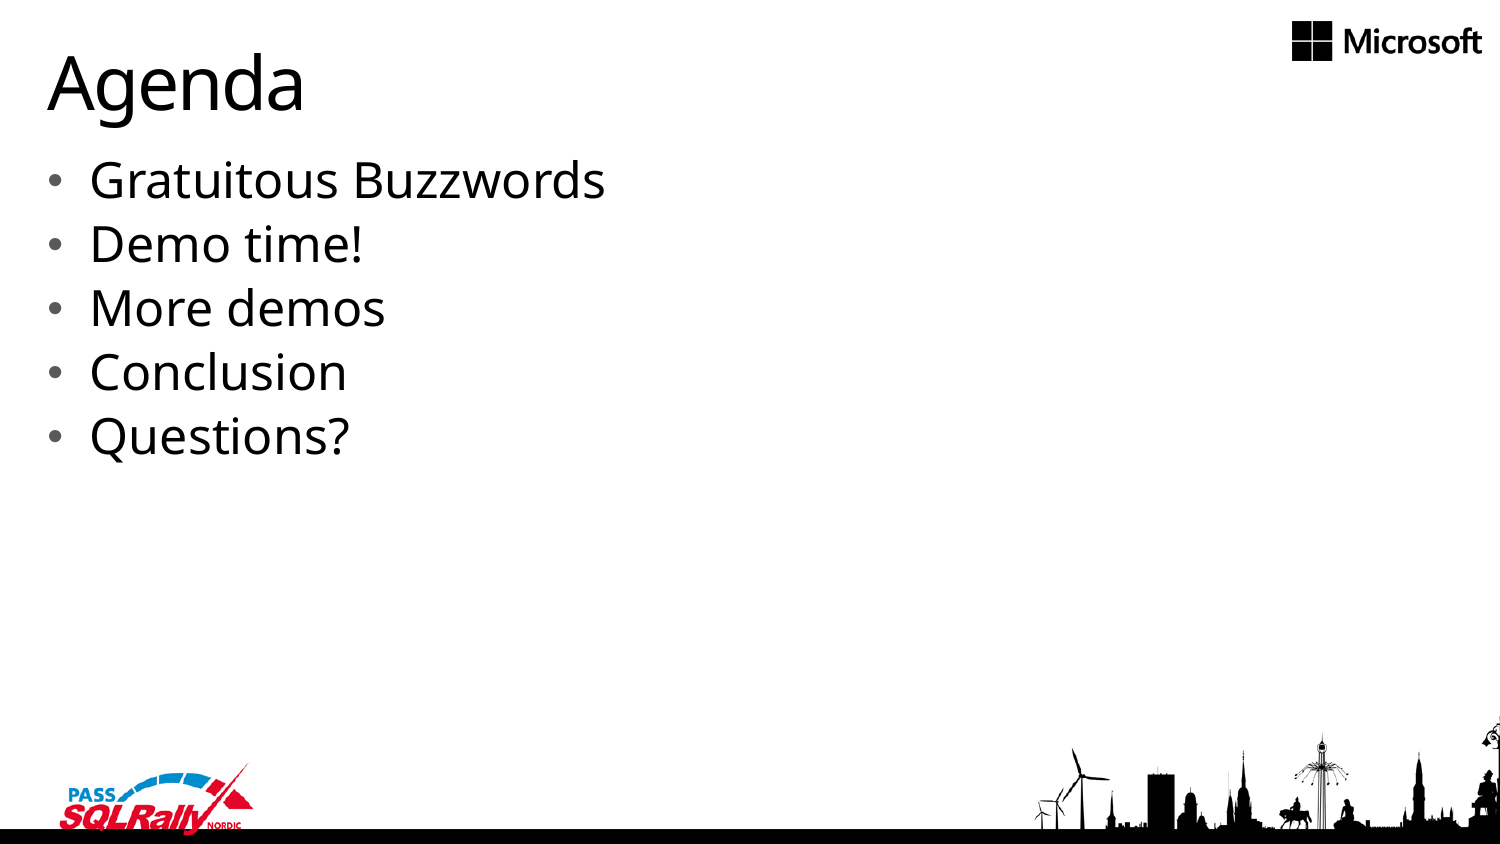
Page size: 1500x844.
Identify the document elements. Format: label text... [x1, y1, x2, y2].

list Gratuitous Buzzwords Demo time! More demos Conclusion Questions? [47, 155, 1461, 477]
picture [0, 0, 1500, 844]
title Agenda [47, 45, 1461, 129]
